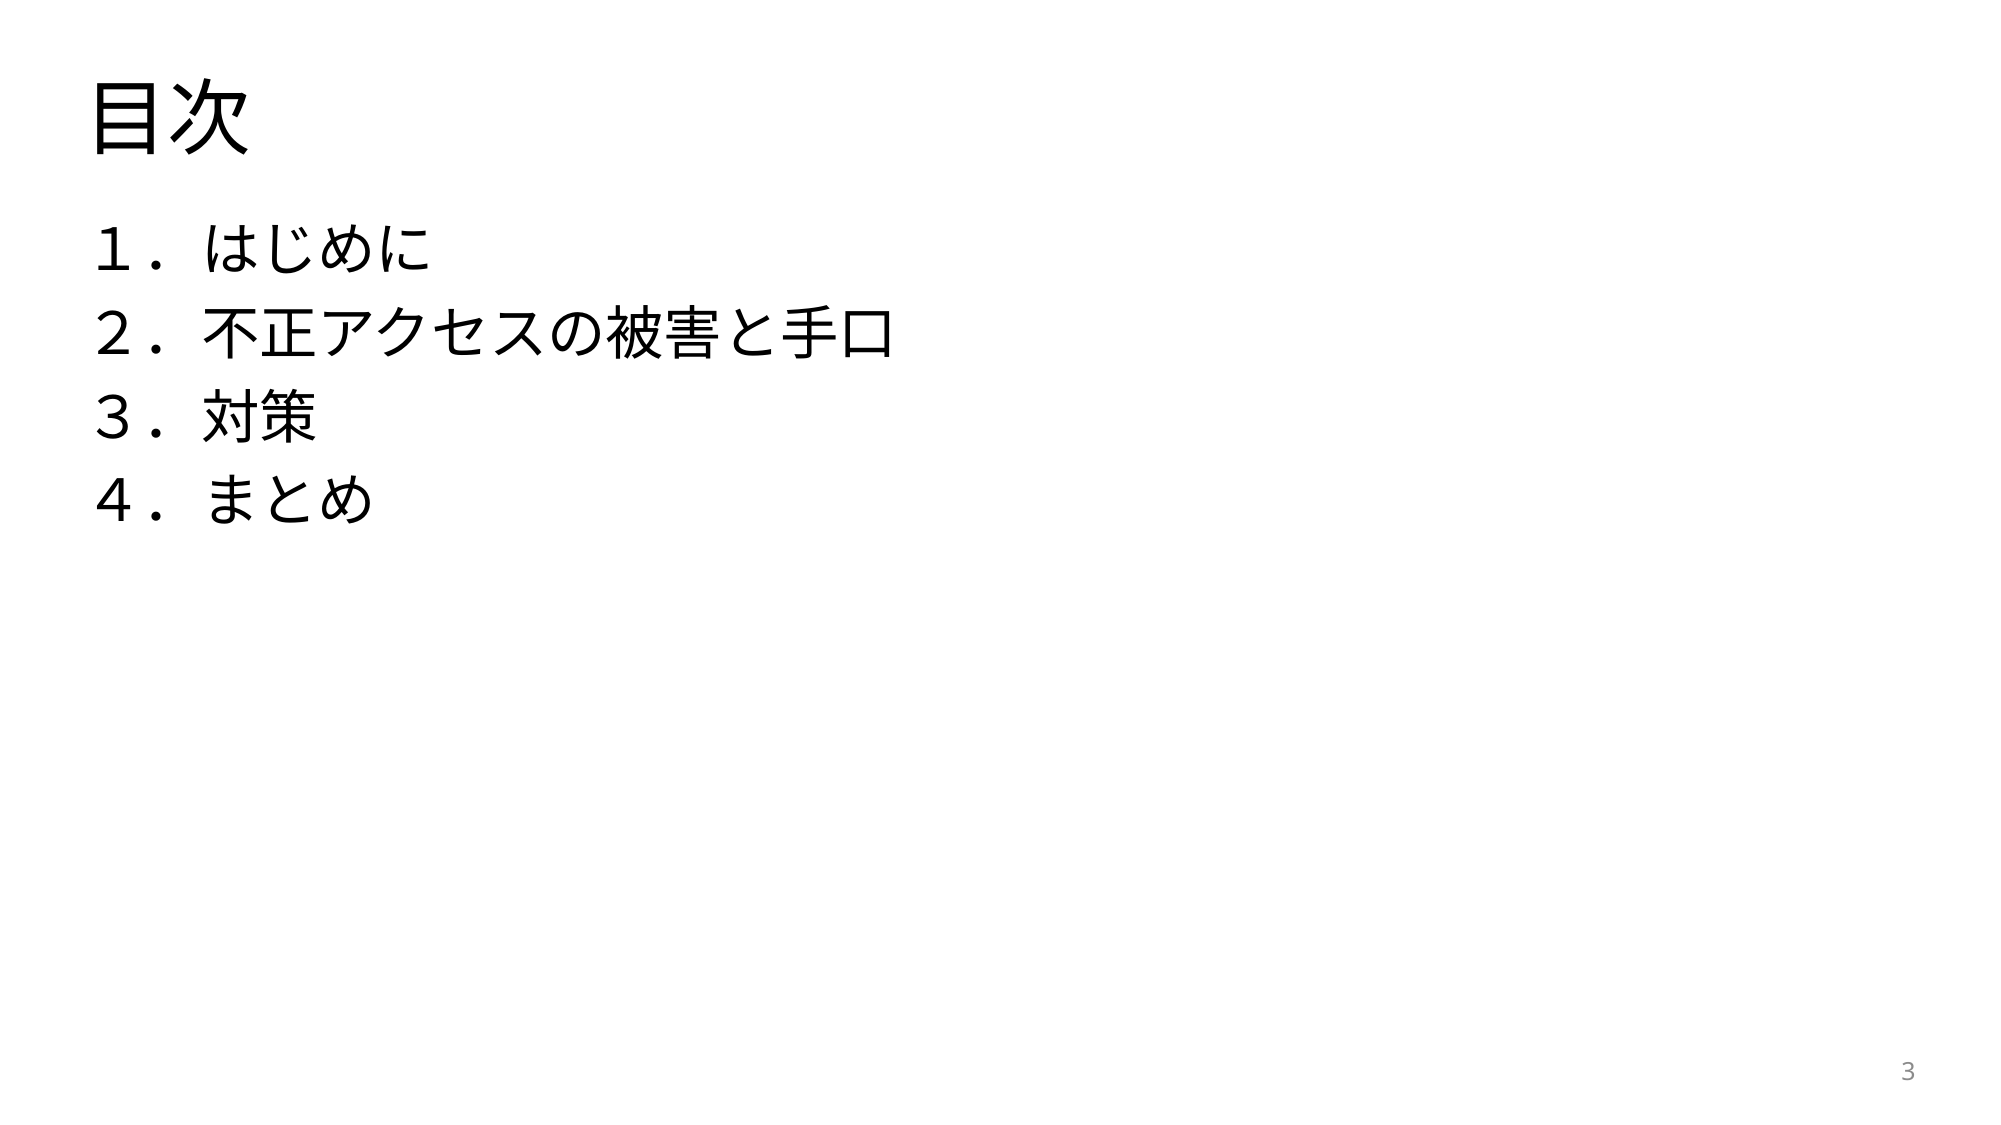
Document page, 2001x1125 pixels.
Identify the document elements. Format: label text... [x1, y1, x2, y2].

list １．はじめに ２．不正アクセスの被害と手口 ３．対策 ４．まとめ [69, 212, 1931, 1014]
title 目次 [69, 59, 1931, 183]
slide_number 3 [1480, 1042, 1931, 1103]
